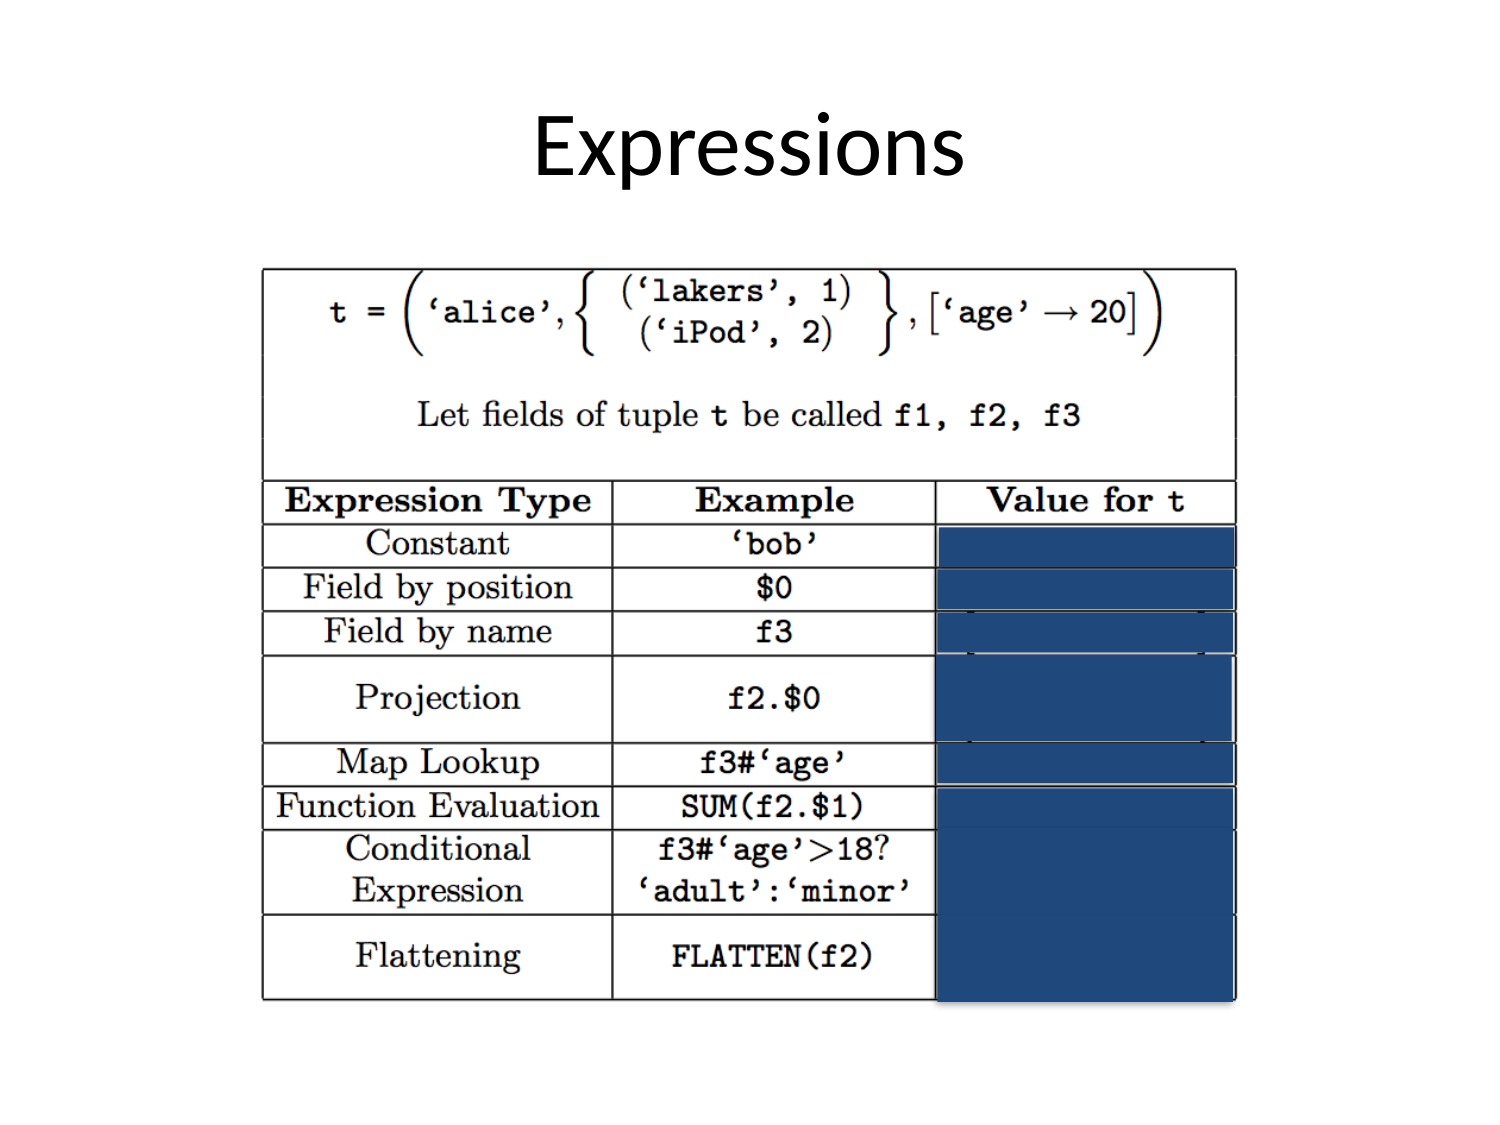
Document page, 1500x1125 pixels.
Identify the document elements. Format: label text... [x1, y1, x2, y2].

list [74, 262, 1426, 1006]
title Expressions [75, 45, 1425, 233]
